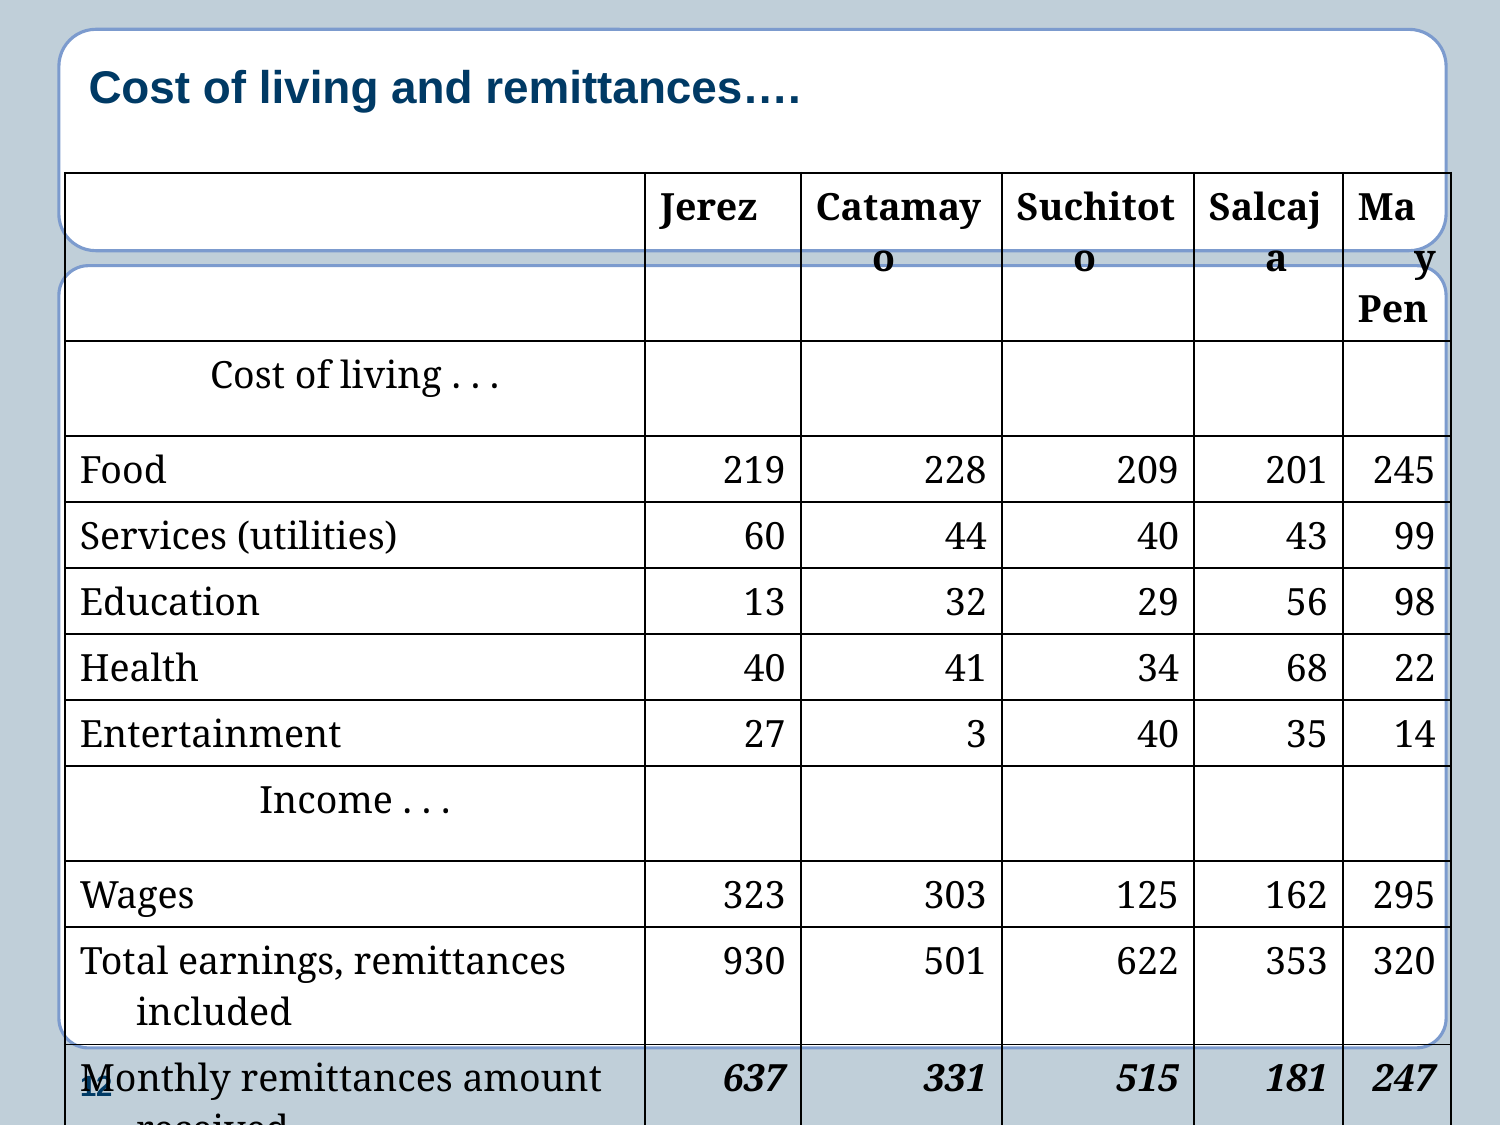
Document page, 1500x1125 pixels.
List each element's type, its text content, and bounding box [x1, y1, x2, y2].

table_header May Pen [1344, 174, 1450, 340]
table_cell 14 [1344, 701, 1450, 765]
table_cell 98 [1344, 569, 1450, 633]
table_header Jerez [646, 174, 800, 340]
table_header Salcaja [1195, 174, 1342, 340]
table_cell 3 [802, 701, 1001, 765]
table_cell Services (utilities) [66, 503, 644, 567]
table_cell 27 [646, 701, 800, 765]
table_cell 320 [1344, 928, 1450, 1044]
table_cell Health [66, 635, 644, 699]
table_cell Entertainment [66, 701, 644, 765]
table_cell 228 [802, 437, 1001, 501]
table_cell 303 [802, 862, 1001, 926]
table_cell Education [66, 569, 644, 633]
table_header Catamayo [802, 174, 1001, 340]
table_cell [1195, 767, 1342, 860]
table_cell Income . . . [66, 767, 644, 860]
table_cell 34 [1003, 635, 1193, 699]
table_cell 43 [1195, 503, 1342, 567]
table_cell 125 [1003, 862, 1193, 926]
table_cell 501 [802, 928, 1001, 1044]
table_cell 40 [646, 635, 800, 699]
table_cell 209 [1003, 437, 1193, 501]
table_cell 13 [646, 569, 800, 633]
table_cell [802, 342, 1001, 435]
table_cell 201 [1195, 437, 1342, 501]
table_cell 219 [646, 437, 800, 501]
table_cell 35 [1195, 701, 1342, 765]
table_cell 331 [802, 1045, 1001, 1125]
table_cell [646, 767, 800, 860]
table_cell 323 [646, 862, 800, 926]
table_cell 181 [1195, 1045, 1342, 1125]
table_cell 56 [1195, 569, 1342, 633]
table_cell 637 [646, 1045, 800, 1125]
table_cell 622 [1003, 928, 1193, 1044]
table_cell 40 [1003, 701, 1193, 765]
table_cell [802, 767, 1001, 860]
table_cell 32 [802, 569, 1001, 633]
table_cell 41 [802, 635, 1001, 699]
table_cell 295 [1344, 862, 1450, 926]
table_cell 353 [1195, 928, 1342, 1044]
table_cell Monthly remittances amount received [66, 1045, 644, 1125]
table_cell [1003, 342, 1193, 435]
title Cost of living and remittances…. [88, 30, 1070, 113]
table_cell Cost of living . . . [66, 342, 644, 435]
table_cell Food [66, 437, 644, 501]
table_cell [1344, 767, 1450, 860]
table_cell 99 [1344, 503, 1450, 567]
table_cell 930 [646, 928, 800, 1044]
table_cell [646, 342, 800, 435]
table_cell Total earnings, remittances included [66, 928, 644, 1044]
table_cell [1003, 767, 1193, 860]
table_header [66, 174, 644, 340]
table_cell 60 [646, 503, 800, 567]
table_cell [1195, 342, 1342, 435]
table_cell 515 [1003, 1045, 1193, 1125]
table_cell 44 [802, 503, 1001, 567]
table_cell Wages [66, 862, 644, 926]
table_cell 40 [1003, 503, 1193, 567]
table_cell 245 [1344, 437, 1450, 501]
table_cell 162 [1195, 862, 1342, 926]
table_cell 22 [1344, 635, 1450, 699]
table_cell 247 [1344, 1045, 1450, 1125]
table_header Suchitoto [1003, 174, 1193, 340]
table_cell 68 [1195, 635, 1342, 699]
table_cell [1344, 342, 1450, 435]
table_cell 29 [1003, 569, 1193, 633]
